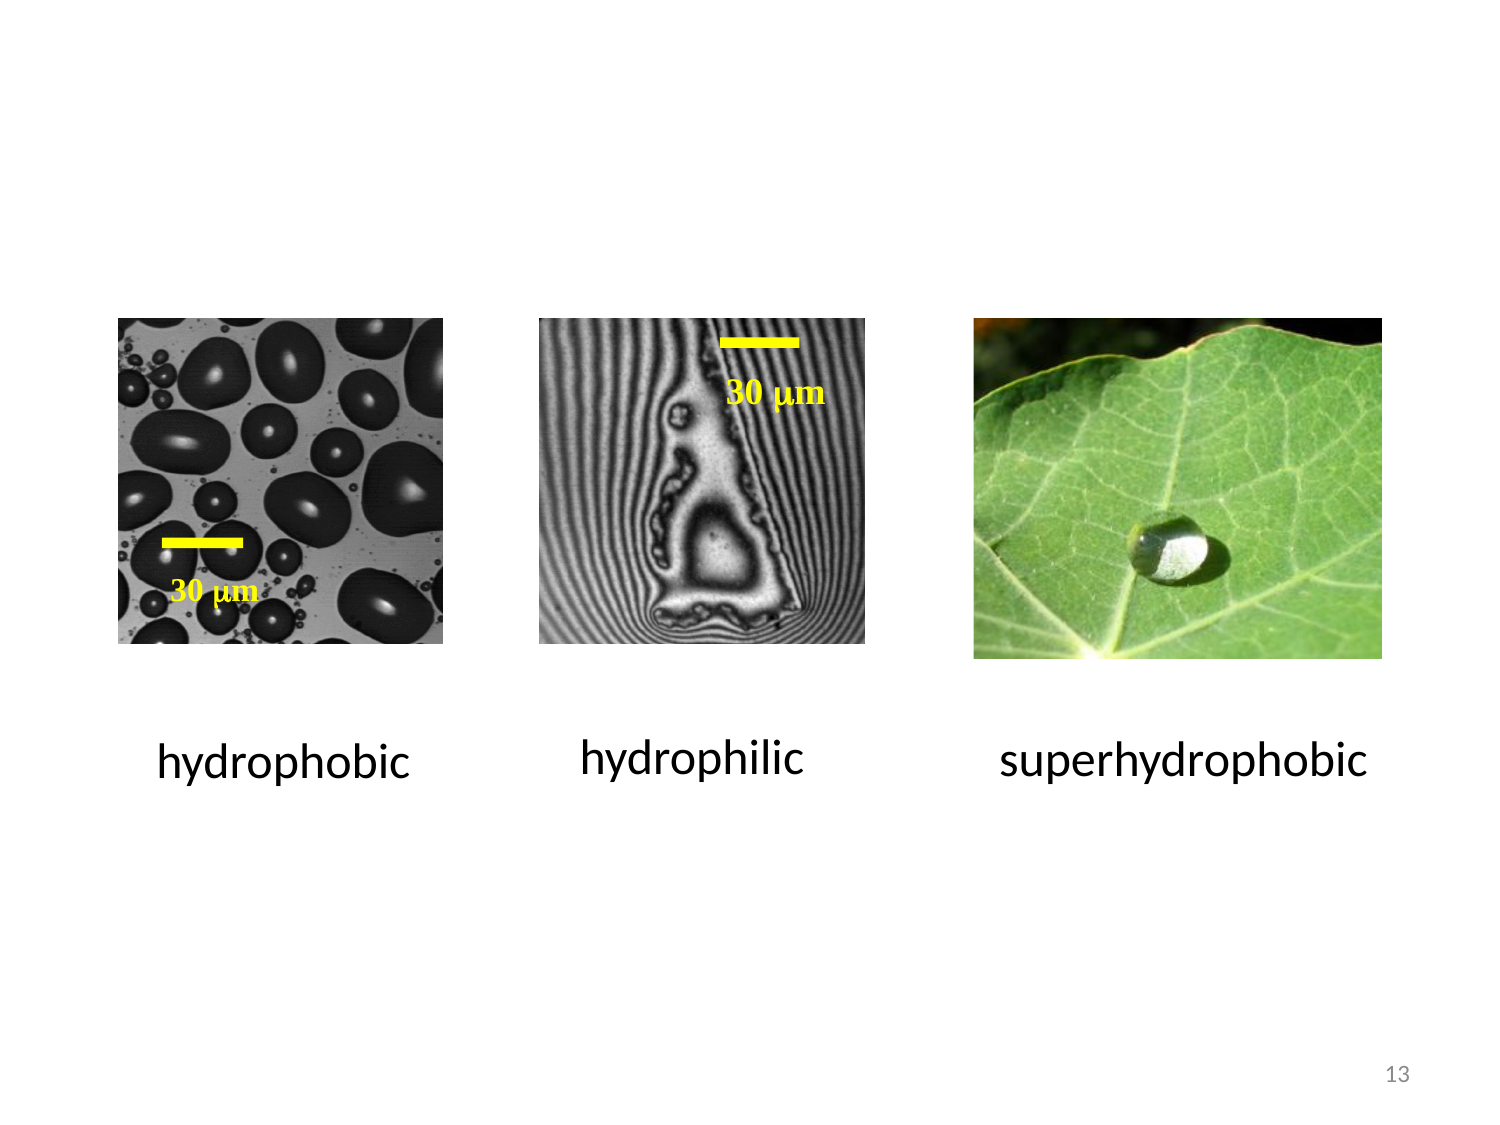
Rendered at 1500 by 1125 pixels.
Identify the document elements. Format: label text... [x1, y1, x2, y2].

picture [973, 318, 1383, 659]
text_box superhydrophobic [984, 718, 1407, 794]
text_box hydrophilic [564, 717, 823, 792]
text_box hydrophobic [141, 721, 470, 796]
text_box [539, 318, 865, 644]
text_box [117, 318, 444, 644]
slide_number 13 [1074, 1042, 1425, 1103]
